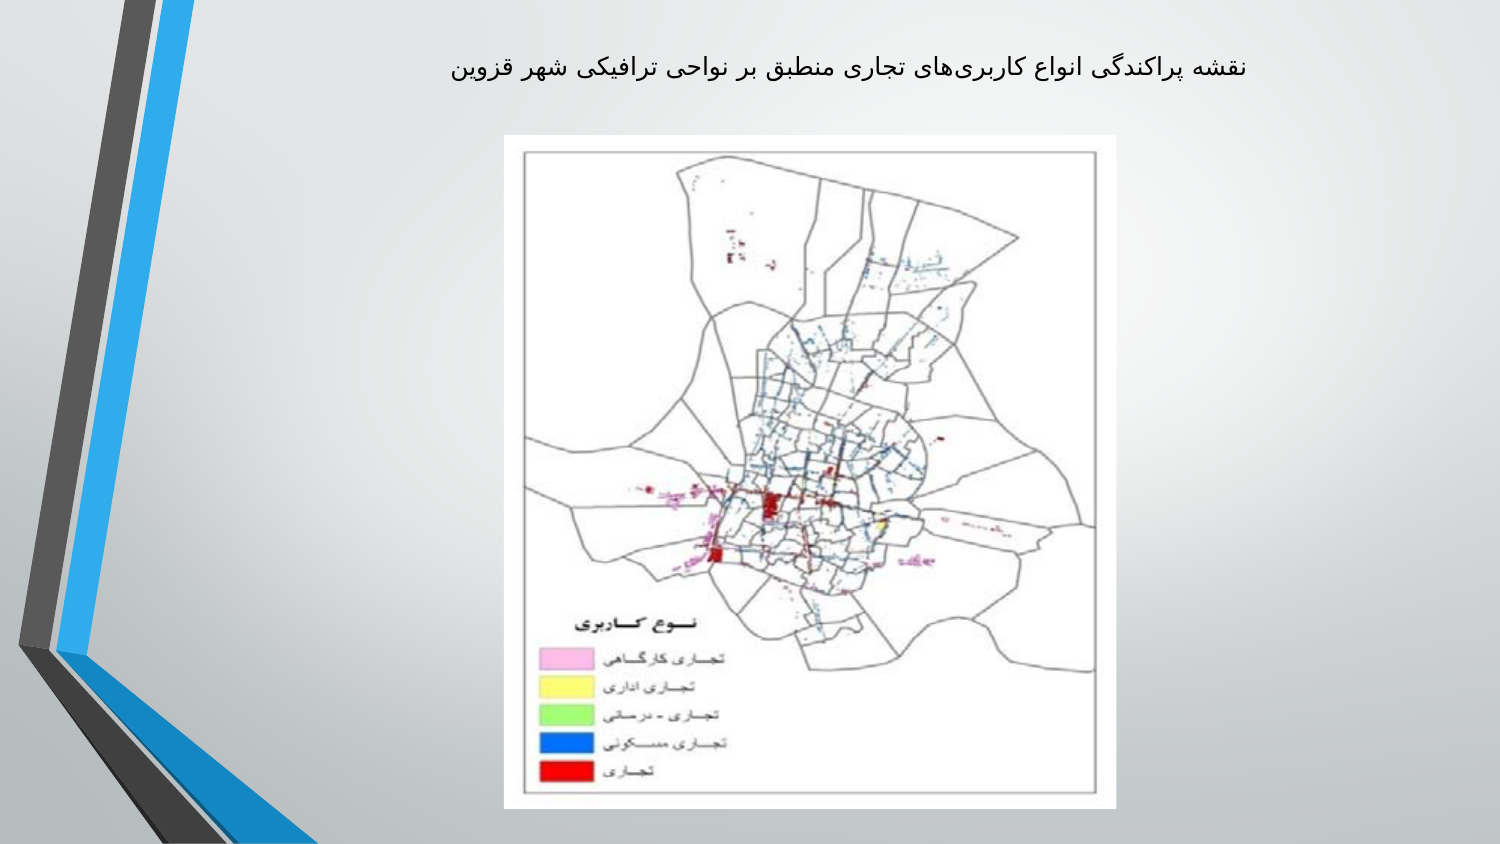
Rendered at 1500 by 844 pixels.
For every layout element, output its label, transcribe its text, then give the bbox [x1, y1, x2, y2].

picture [503, 135, 1117, 809]
list نقشه پراکندگی انواع کاربری‌های تجاری منطبق بر نواحی ترافیکی شهر قزوین [357, 35, 1263, 121]
